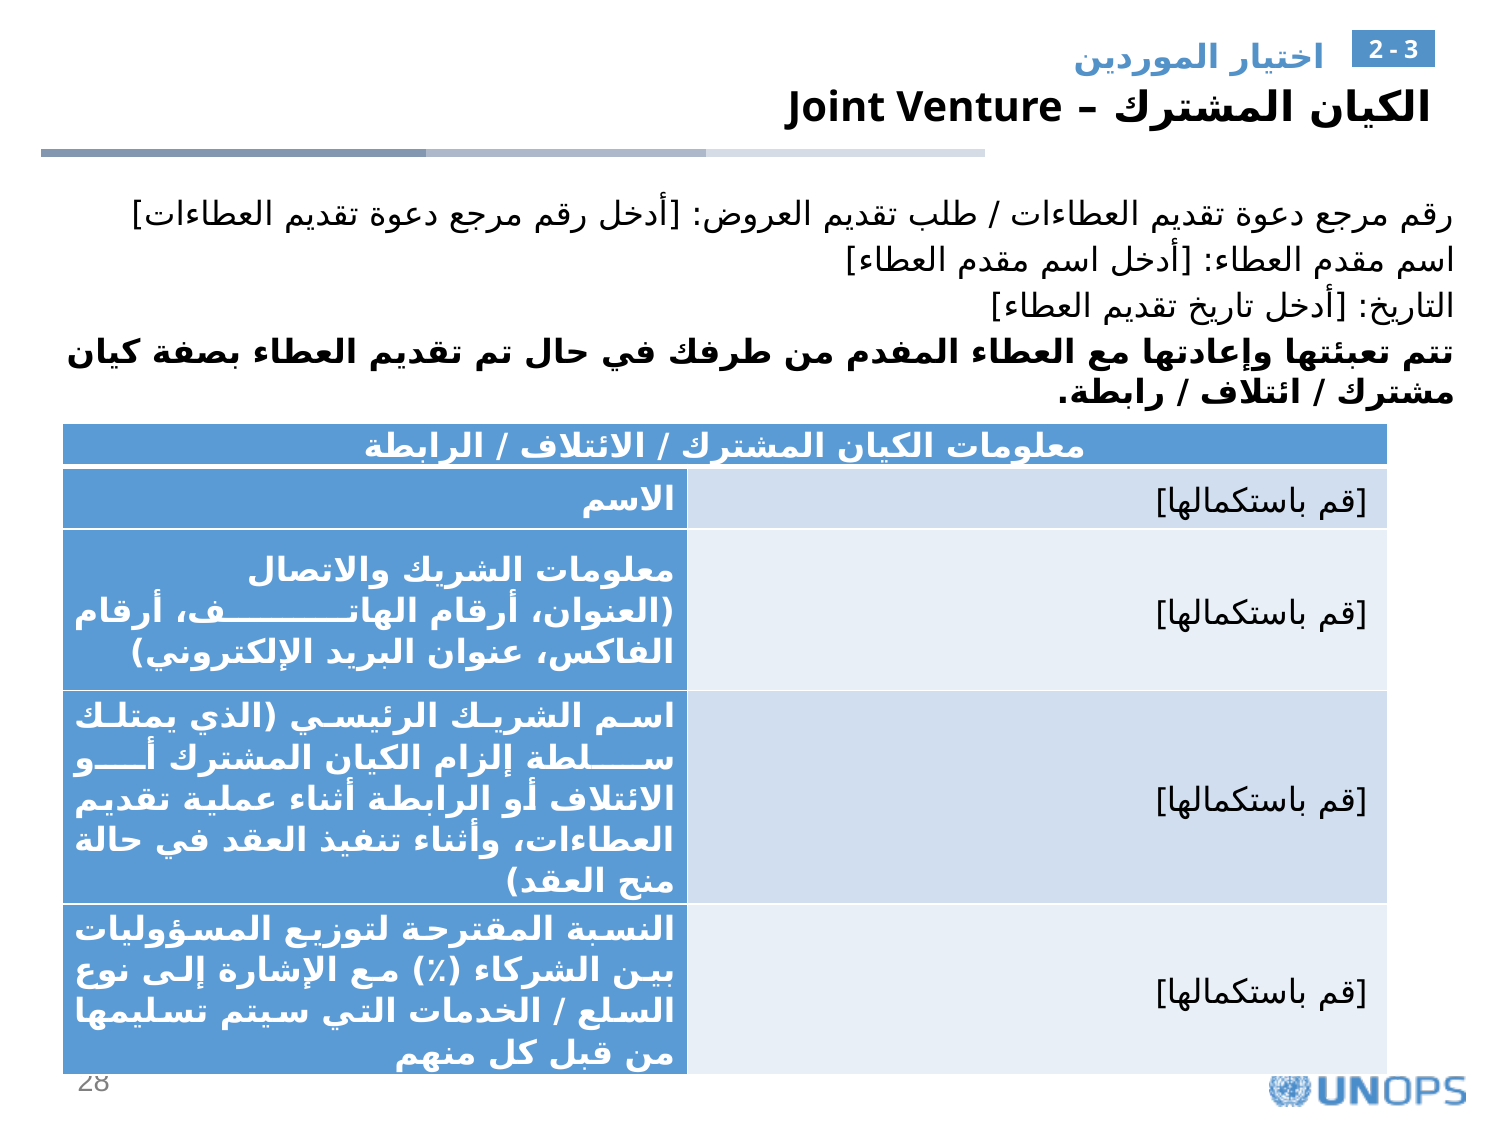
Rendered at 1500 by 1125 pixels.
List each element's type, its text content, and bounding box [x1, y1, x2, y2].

table_cell [قم باستكمالها] [688, 469, 1387, 528]
subtitle الكيان المشترك – Joint Venture [41, 78, 1447, 138]
text_box اختيار الموردين [537, 30, 1340, 79]
table_cell [قم باستكمالها] [688, 691, 1387, 903]
picture [1269, 1072, 1466, 1107]
table_cell [قم باستكمالها] [688, 530, 1387, 690]
table_cell اسم الشريك الرئيسي (الذي يمتلك سلطة إلزام الكيان المشترك أو الائتلاف أو الرابطة أثناء عملية تقديم العطاءات، وأثناء تنفيذ العقد في حالة منح العقد) [63, 691, 687, 903]
text_box 2 - 3 [1352, 30, 1435, 67]
text_box رقم مرجع دعوة تقديم العطاءات / طلب تقديم العروض: [أدخل رقم مرجع دعوة تقديم العطاءات] اسم مقدم العطاء: [أدخل اسم مقدم العطاء] التاريخ: [أدخل تاريخ تقديم العطاء] تتم تعبئتها وإعادتها مع العطاء المفدم من طرفك في حال تم تقديم العطاء بصفة كيان مشترك / ائتلاف / رابطة. [41, 184, 1471, 418]
table_header معلومات الكيان المشترك / الائتلاف / الرابطة [63, 424, 1387, 464]
table_cell الاسم [63, 469, 687, 528]
table_cell معلومات الشريك والاتصال (العنوان، أرقام الهاتف، أرقام الفاكس، عنوان البريد الإلكتروني) [63, 530, 687, 690]
table_cell [قم باستكمالها] [688, 905, 1387, 1074]
table_cell النسبة المقترحة لتوزيع المسؤوليات بين الشركاء (٪) مع الإشارة إلى نوع السلع / الخدمات التي سيتم تسليمها من قبل كل منهم [63, 905, 687, 1074]
